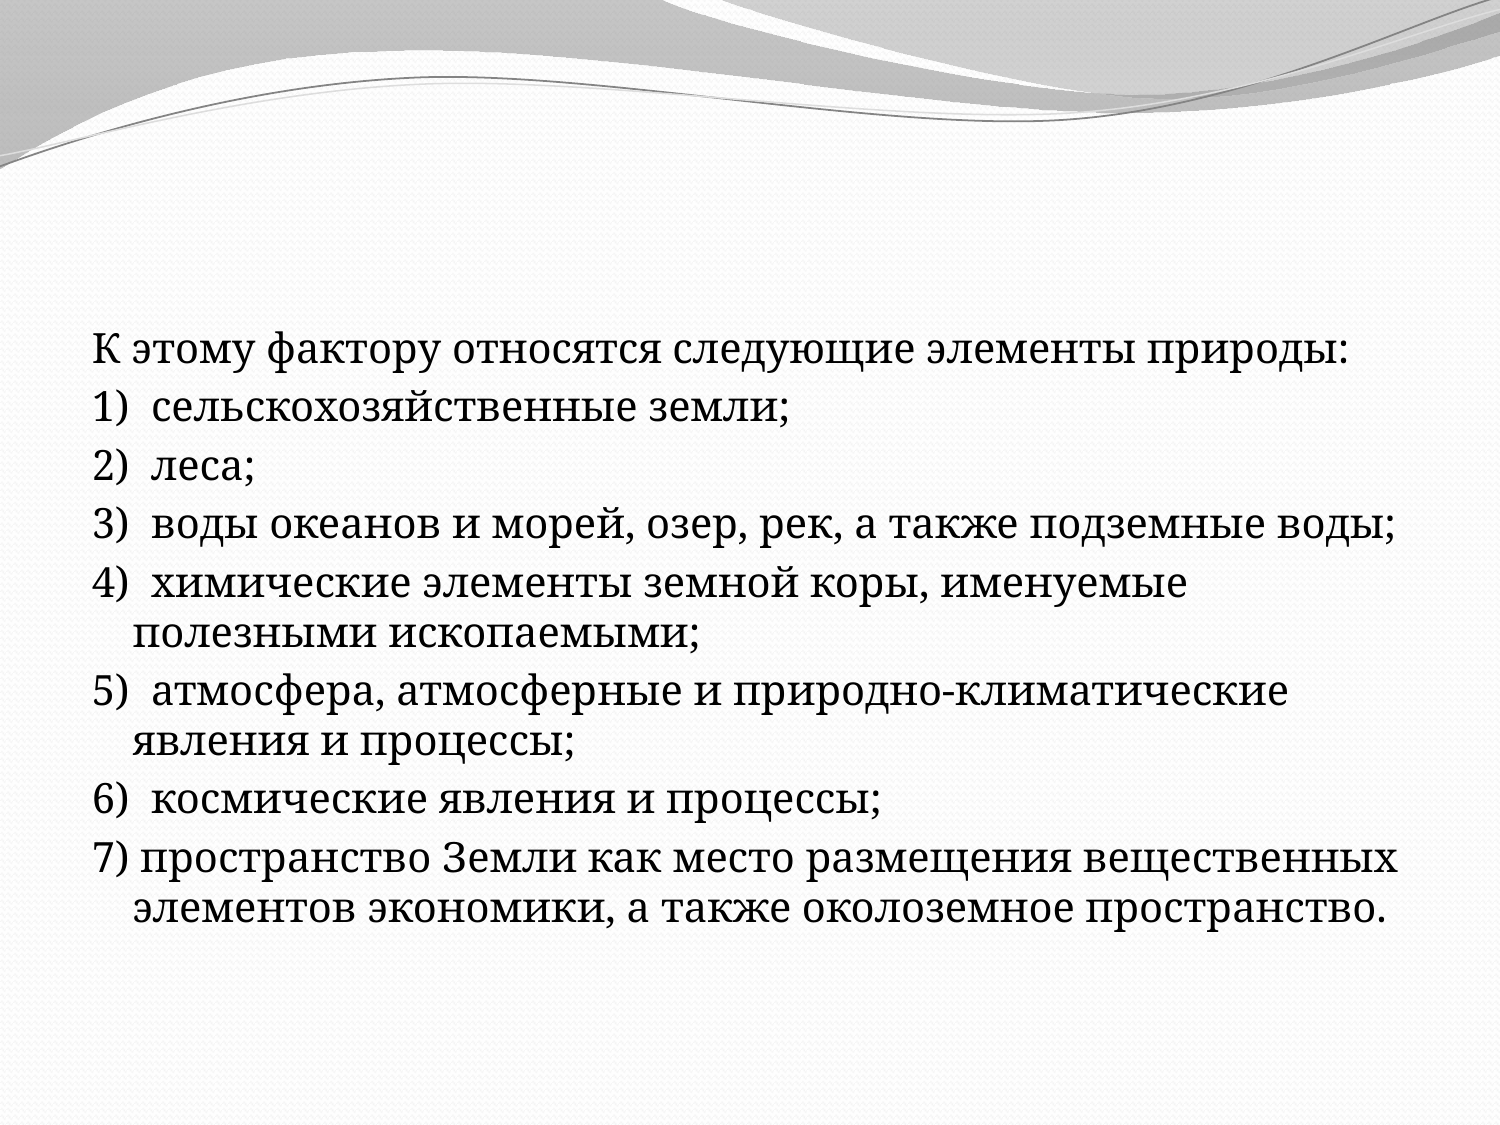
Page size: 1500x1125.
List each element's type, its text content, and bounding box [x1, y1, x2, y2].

list К этому фактору относятся следующие элементы природы: 1) сельскохозяйственные земли; 2) леса; 3) воды океанов и морей, озер, рек, а также подземные воды; 4) химические элементы земной коры, именуемые полезными ископаемыми; 5) атмосфера, атмосферные и природно-климатические явления и процессы; 6) космические явления и процессы; 7) пространство Земли как место размещения вещественных элементов экономики, а также околоземное пространство. [76, 314, 1428, 1035]
